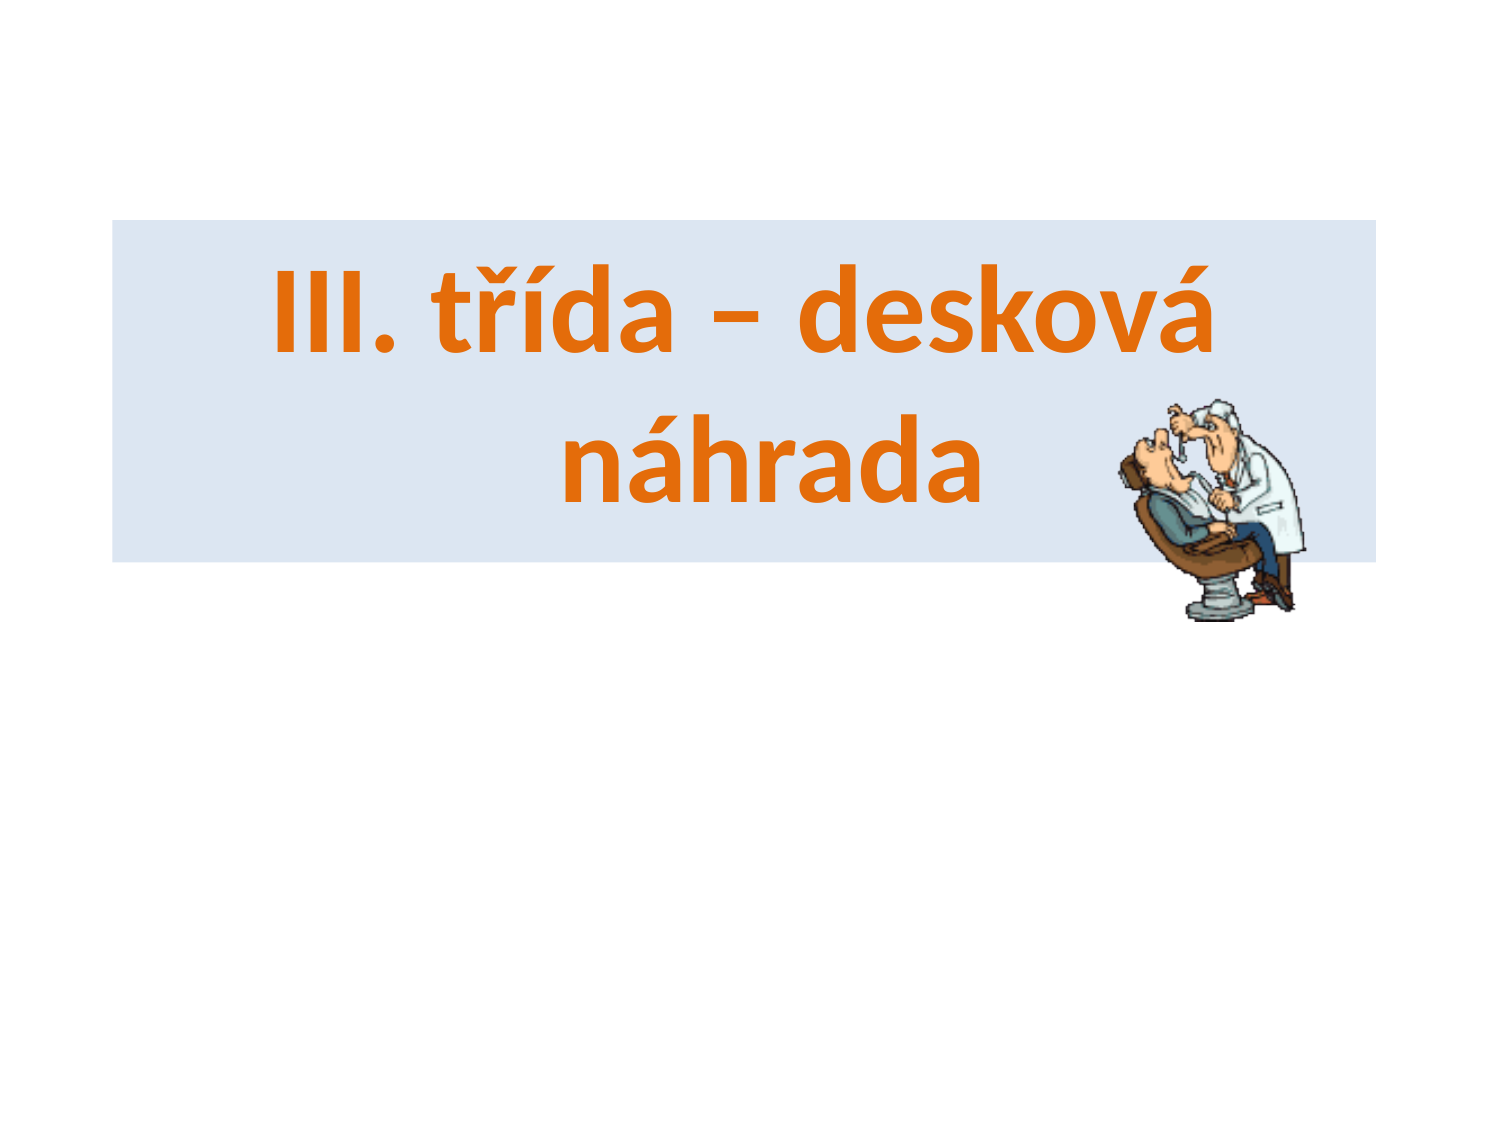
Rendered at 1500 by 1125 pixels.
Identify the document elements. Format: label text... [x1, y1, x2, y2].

list III. třída – desková náhrada [111, 219, 1377, 563]
picture [1115, 396, 1330, 622]
